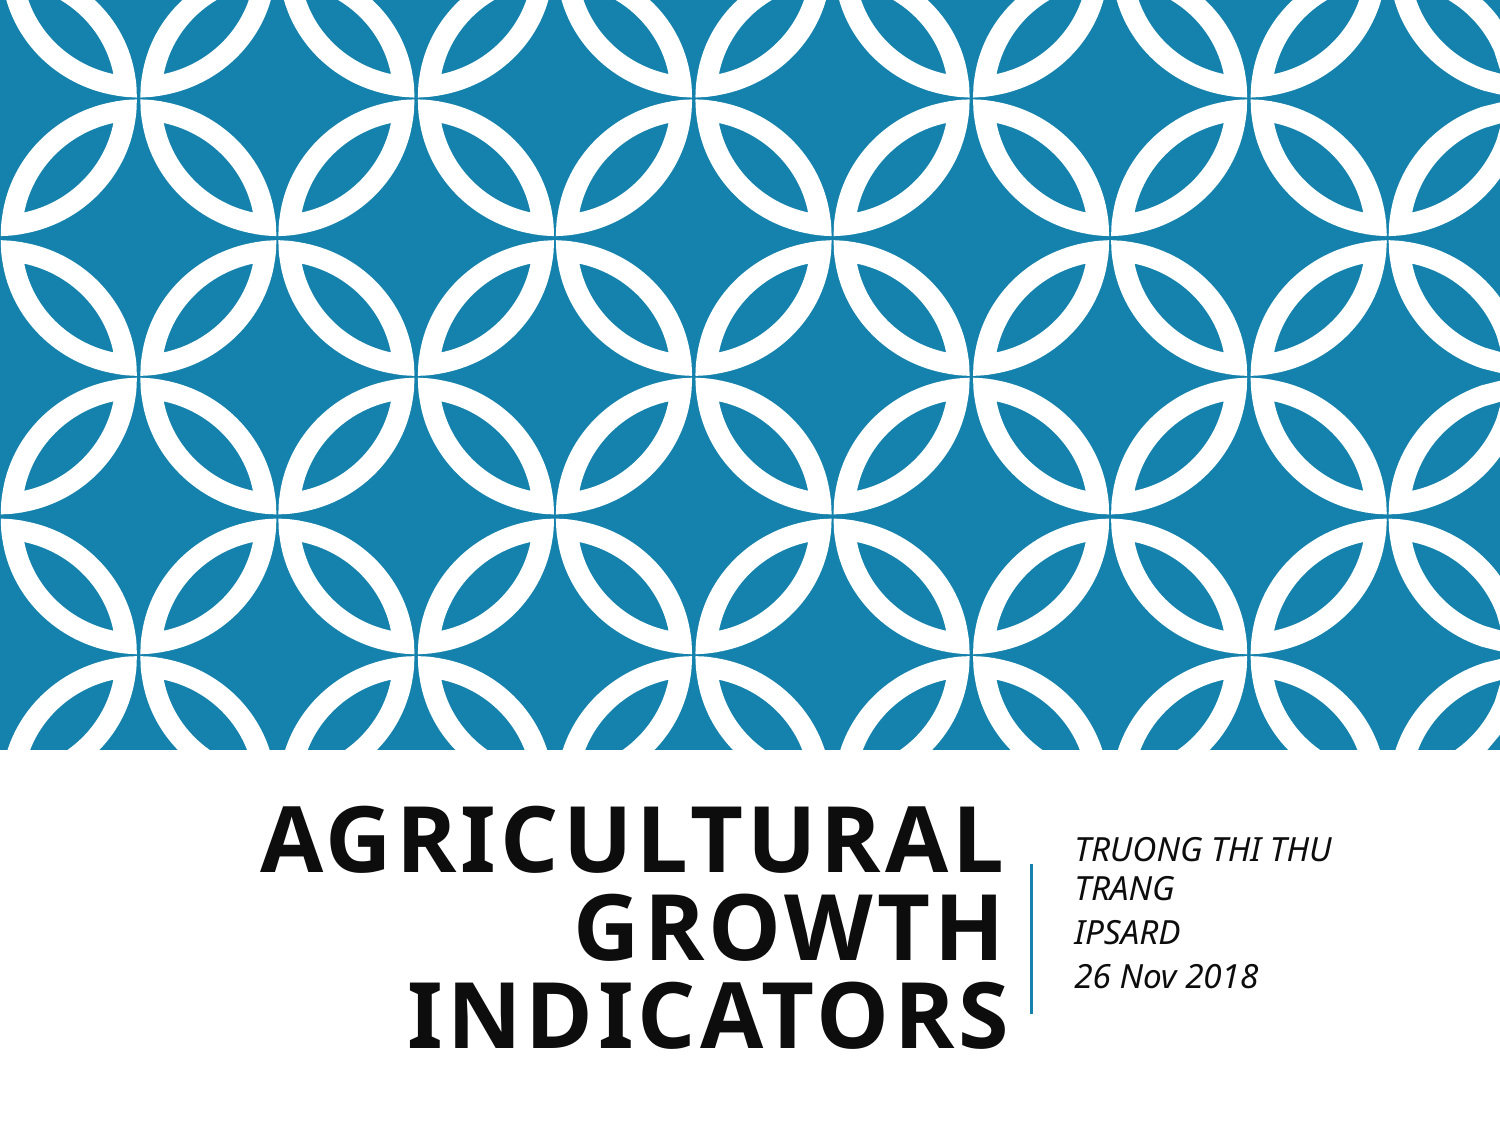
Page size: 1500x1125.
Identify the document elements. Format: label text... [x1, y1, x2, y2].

subtitle TRUONG THI THU TRANG IPSARD 26 Nov 2018 [1059, 813, 1454, 1054]
title Agricultural GROWTH INDICATORS [50, 775, 1025, 1092]
